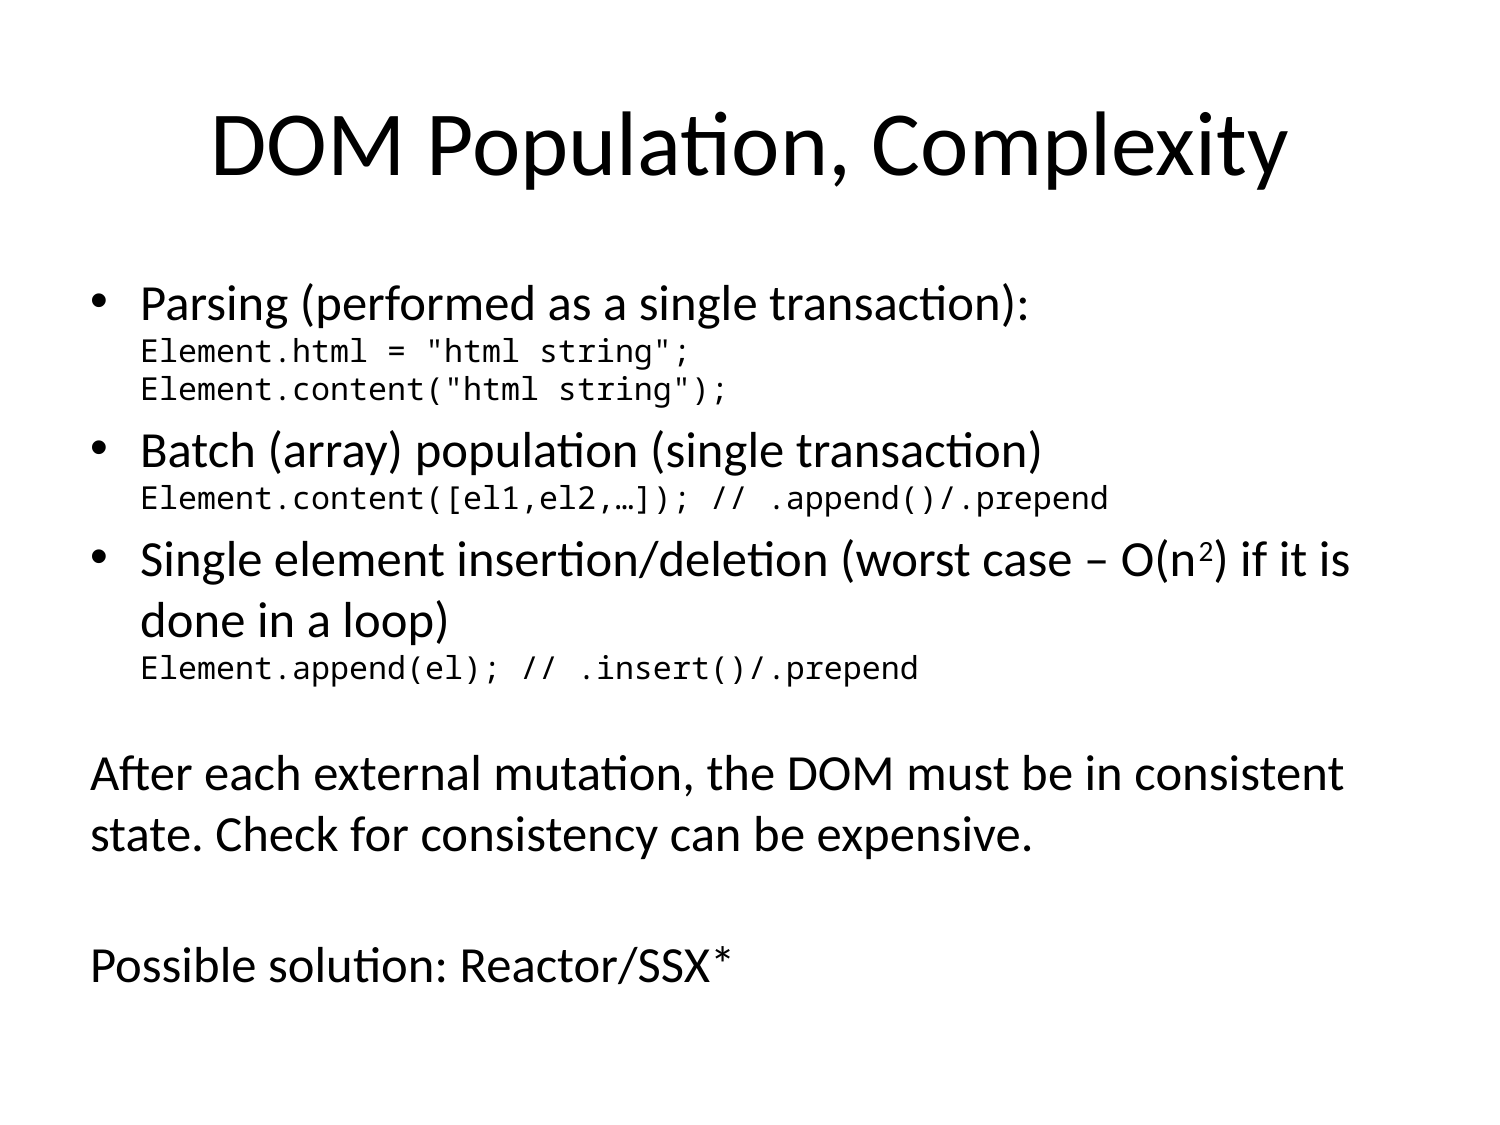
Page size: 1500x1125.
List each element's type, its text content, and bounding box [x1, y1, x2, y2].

title DOM Population, Complexity [75, 45, 1425, 233]
list Parsing (performed as a single transaction): Element.html = "html string"; Element.content("html string"); Batch (array) population (single transaction) Element.content([el1,el2,…]); // .append()/.prepend Single element insertion/deletion (worst case – O(n2) if it is done in a loop) Element.append(el); // .insert()/.prepend After each external mutation, the DOM must be in consistent state. Check for consistency can be expensive. Possible solution: Reactor/SSX* [75, 262, 1425, 1005]
